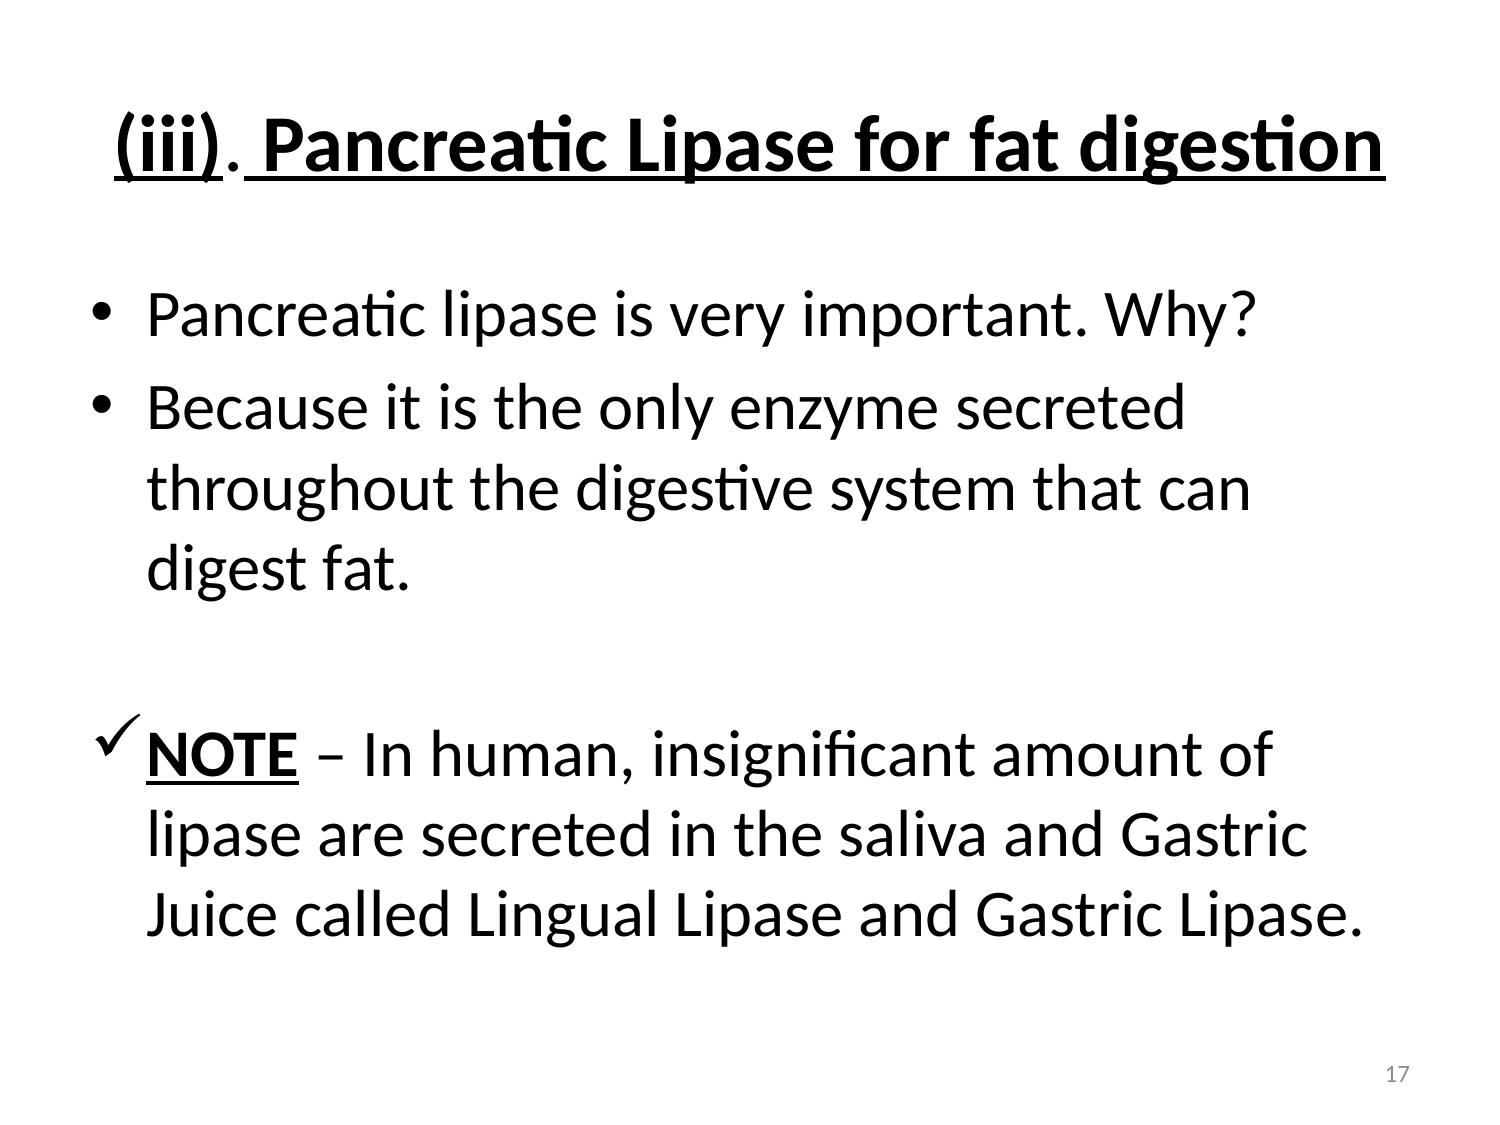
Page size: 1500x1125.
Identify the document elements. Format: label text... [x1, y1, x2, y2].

slide_number 17 [1074, 1042, 1425, 1103]
title (iii). Pancreatic Lipase for fat digestion [75, 45, 1425, 233]
list Pancreatic lipase is very important. Why? Because it is the only enzyme secreted throughout the digestive system that can digest fat. NOTE – In human, insignificant amount of lipase are secreted in the saliva and Gastric Juice called Lingual Lipase and Gastric Lipase. [75, 262, 1425, 1005]
